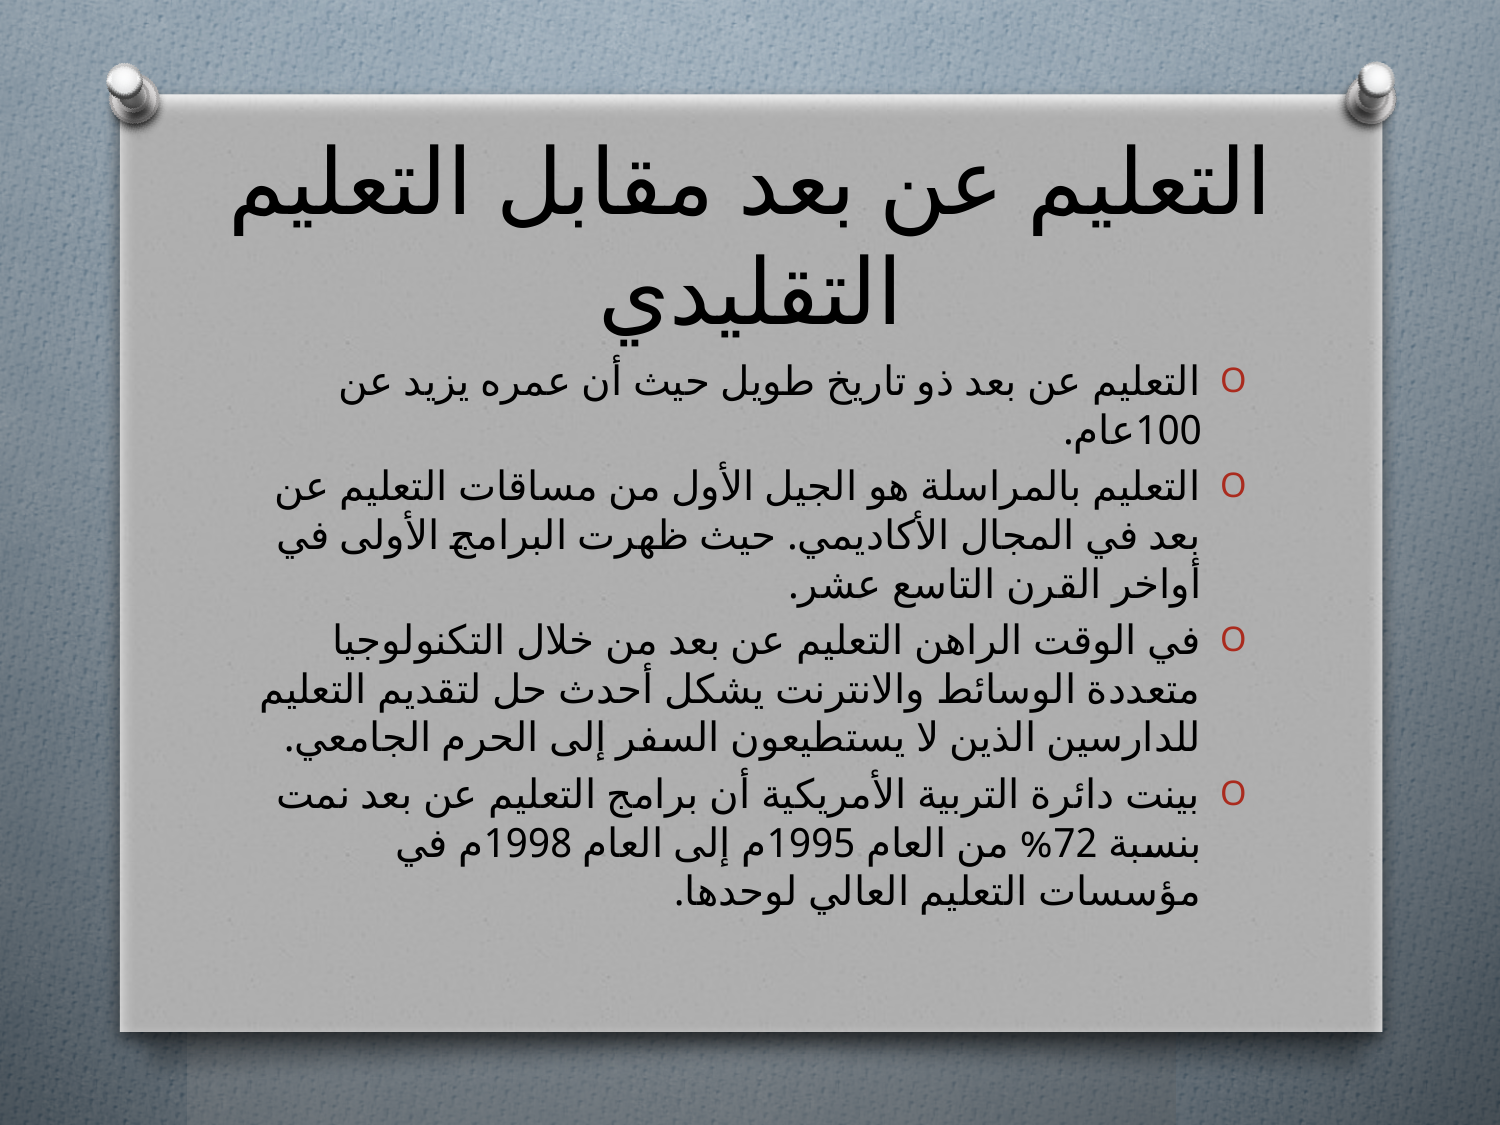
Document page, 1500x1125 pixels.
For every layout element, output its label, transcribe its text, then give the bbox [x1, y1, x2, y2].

title التعليم عن بعد مقابل التعليم التقليدي [179, 134, 1323, 332]
picture [75, 29, 198, 153]
picture [1317, 35, 1439, 156]
list التعليم عن بعد ذو تاريخ طويل حيث أن عمره يزيد عن 100عام. التعليم بالمراسلة هو الجيل الأول من مساقات التعليم عن بعد في المجال الأكاديمي. حيث ظهرت البرامج الأولى في أواخر القرن التاسع عشر. في الوقت الراهن التعليم عن بعد من خلال التكنولوجيا متعددة الوسائط والانترنت يشكل أحدث حل لتقديم التعليم للدارسين الذين لا يستطيعون السفر إلى الحرم الجامعي. بينت دائرة التربية الأمريكية أن برامج التعليم عن بعد نمت بنسبة 72% من العام 1995م إلى العام 1998م في مؤسسات التعليم العالي لوحدها. [240, 347, 1257, 939]
